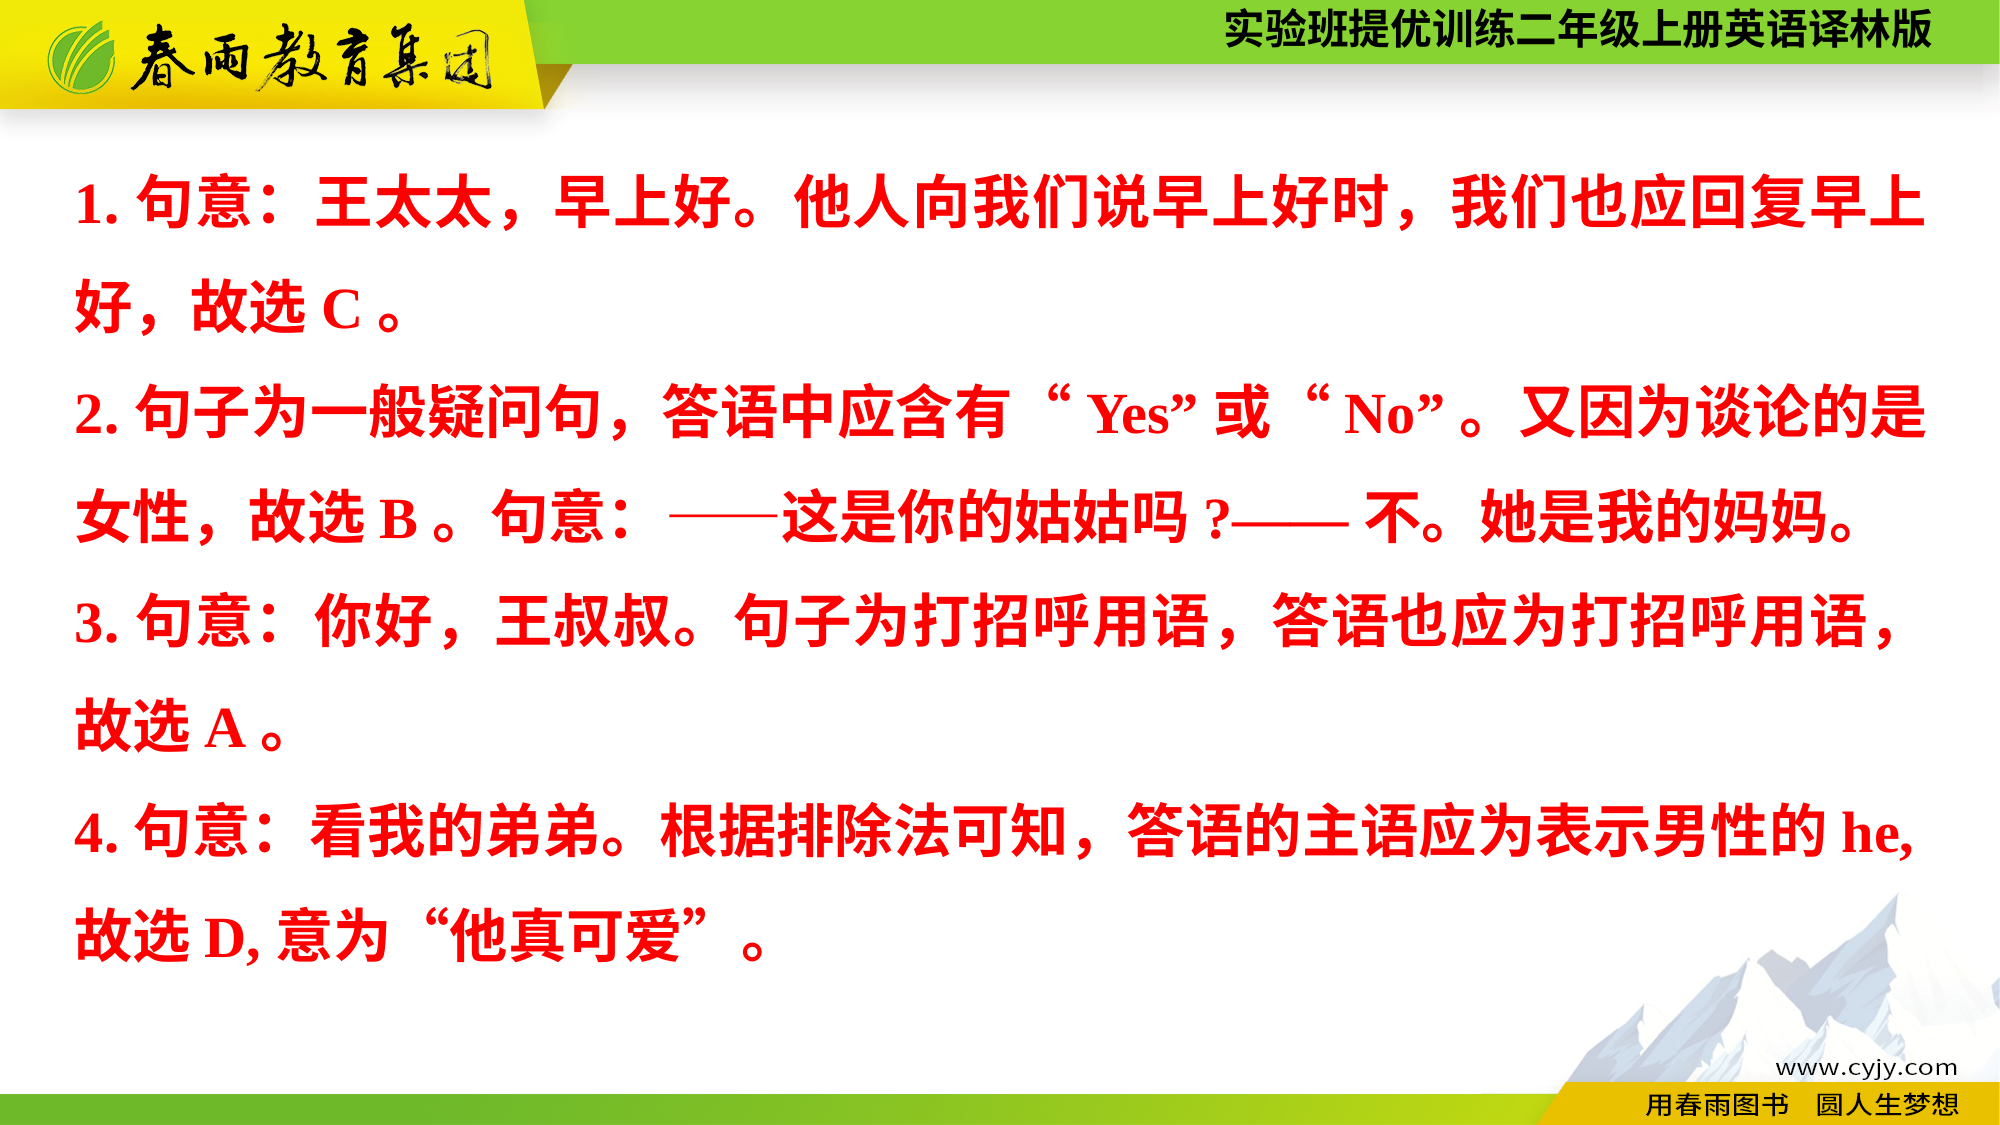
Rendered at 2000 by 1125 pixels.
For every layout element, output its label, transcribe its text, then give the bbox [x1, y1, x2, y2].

picture [0, 0, 2000, 1125]
list 1.句意：王太太，早上好。他人向我们说早上好时，我们也应回复早上好，故选C。 2.句子为一般疑问句，答语中应含有“Yes”或“No”。又因为谈论的是女性，故选B。句意：——这是你的姑姑吗?——不。她是我的妈妈。 3.句意：你好，王叔叔。句子为打招呼用语，答语也应为打招呼用语，故选A。 4.句意：看我的弟弟。根据排除法可知，答语的主语应为表示男性的he,故选D,意为“他真可爱”。 [59, 122, 1944, 973]
